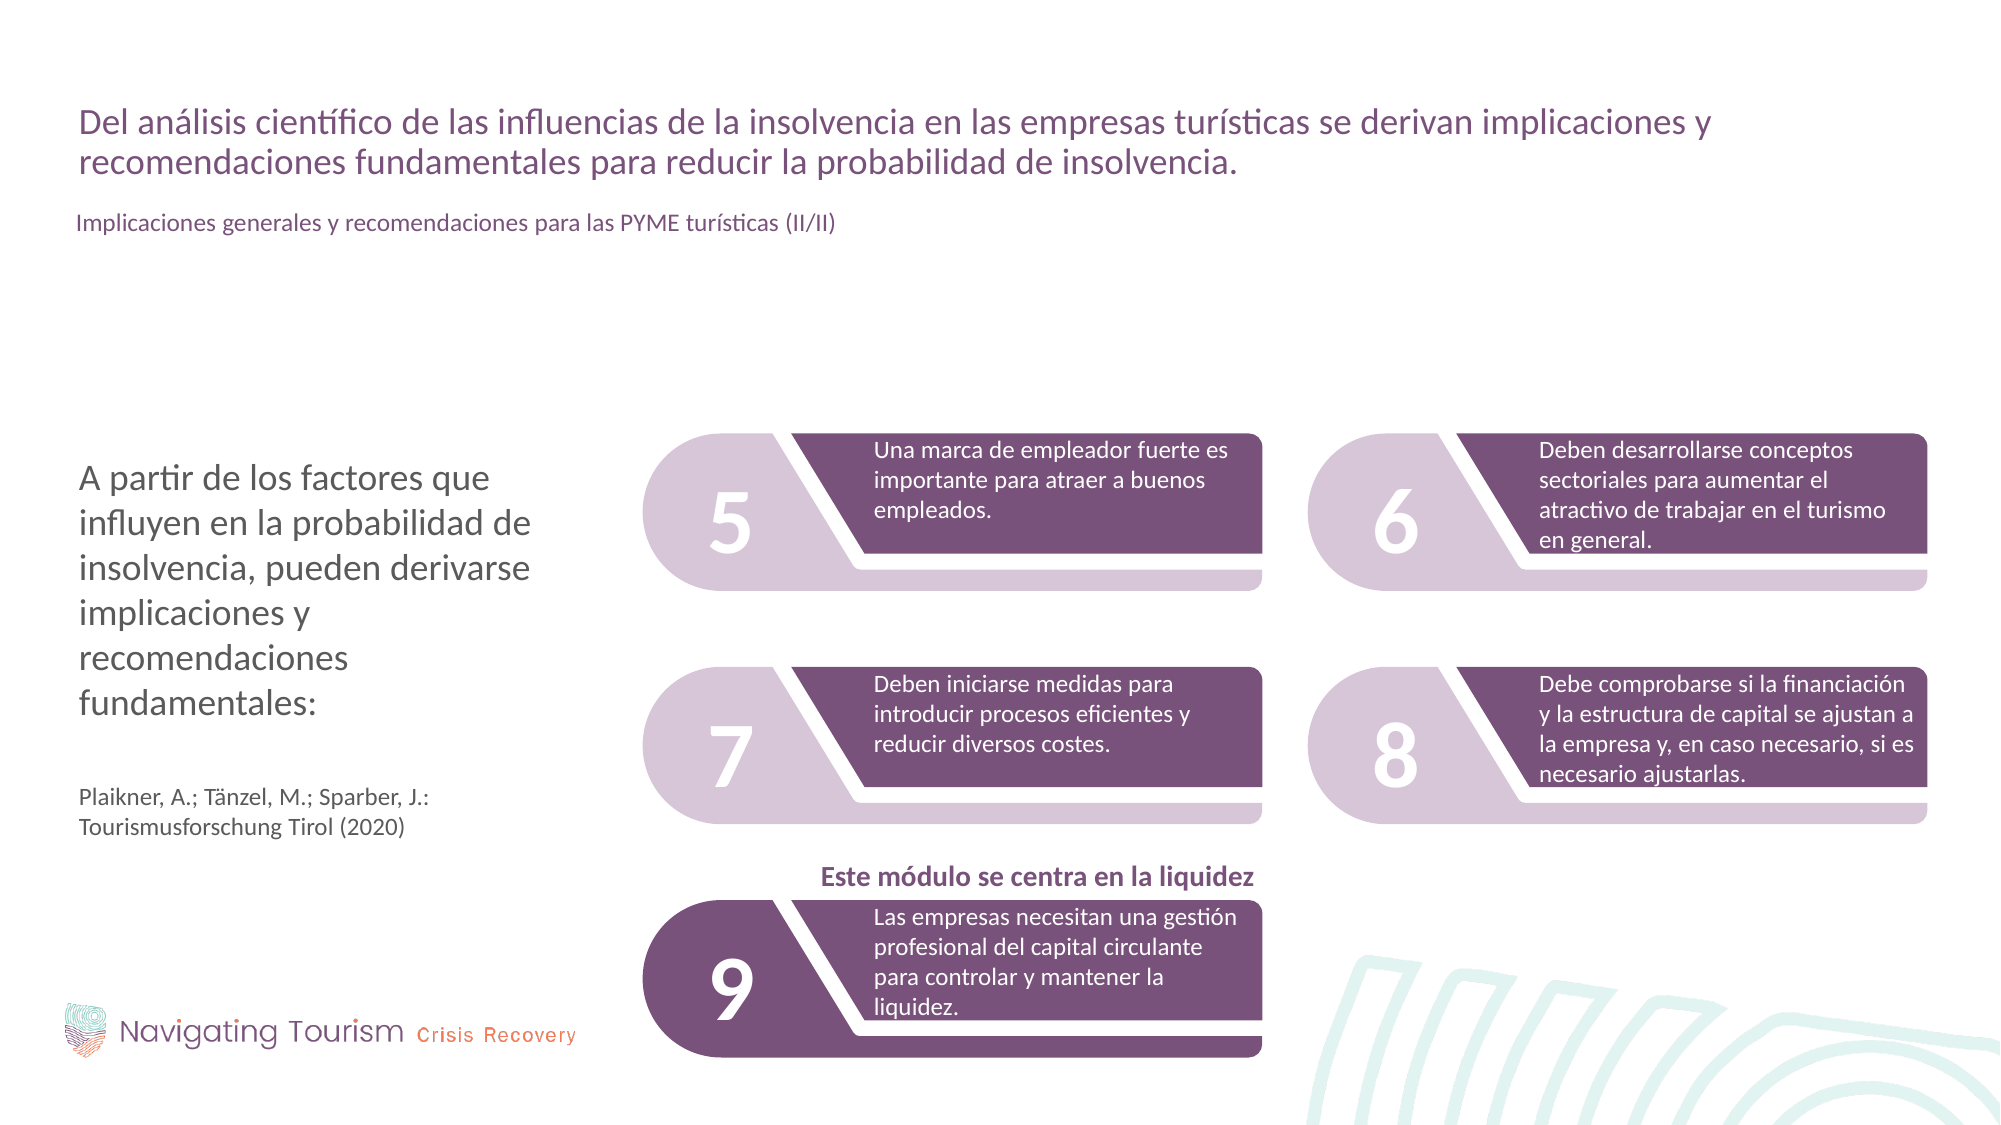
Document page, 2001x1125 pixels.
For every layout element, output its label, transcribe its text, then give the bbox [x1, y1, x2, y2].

text_box Las empresas necesitan una gestión profesional del capital circulante para controlar y mantener la liquidez. [859, 900, 1263, 1028]
text_box [642, 900, 1263, 1058]
list Implicaciones generales y recomendaciones para las PYME turísticas (II/II) [60, 202, 1946, 245]
text_box 7 [692, 685, 770, 814]
text_box Deben desarrollarse conceptos sectoriales para aumentar el atractivo de trabajar en el turismo en general. [1524, 426, 1928, 562]
text_box [1307, 433, 1928, 591]
text_box Este módulo se centra en la liquidez [805, 849, 1347, 900]
text_box 6 [1357, 452, 1435, 581]
text_box Una marca de empleador fuerte es importante para atraer a buenos empleados. [859, 426, 1263, 532]
text_box [642, 666, 1263, 825]
text_box [1307, 666, 1928, 825]
picture [112, 1025, 577, 1056]
list Del análisis científico de las influencias de la insolvencia en las empresas turísticas se derivan implicaciones y recomendaciones fundamentales para reducir la probabilidad de insolvencia. [63, 94, 1946, 191]
picture [1298, 955, 2000, 1125]
picture [65, 1025, 111, 1061]
text_box [1456, 666, 1524, 778]
text_box [791, 900, 859, 1012]
text_box [791, 433, 1263, 554]
text_box Deben iniciarse medidas para introducir procesos eficientes y reducir diversos costes. [859, 659, 1263, 765]
text_box [791, 666, 1263, 788]
text_box [1456, 433, 1524, 545]
list A partir de los factores que influyen en la probabilidad de insolvencia, pueden derivarse implicaciones y recomendaciones fundamentales: Plaikner, A.; Tänzel, M.; Sparber, J.: Tourismusforschung Tirol (2020) [63, 268, 588, 1025]
text_box [642, 433, 1263, 591]
text_box 9 [692, 919, 770, 1047]
text_box 5 [692, 452, 770, 581]
text_box 8 [1357, 685, 1435, 814]
text_box Debe comprobarse si la financiación y la estructura de capital se ajustan a la empresa y, en caso necesario, si es necesario ajustarlas. [1524, 659, 1936, 795]
